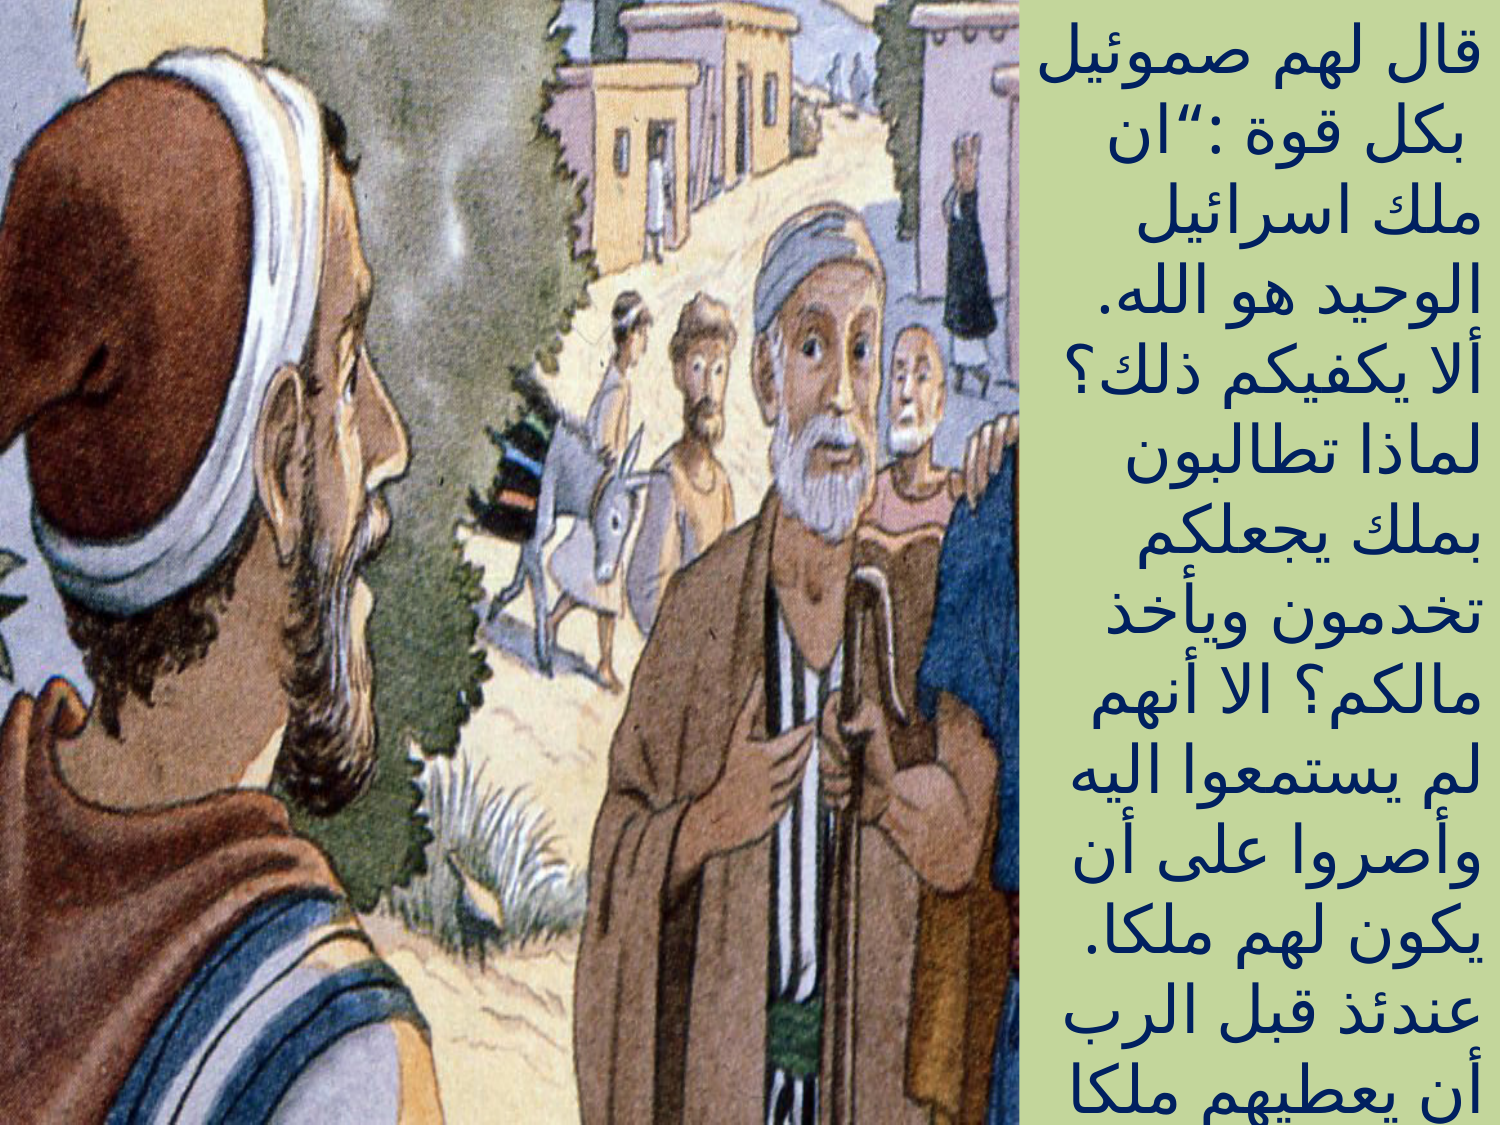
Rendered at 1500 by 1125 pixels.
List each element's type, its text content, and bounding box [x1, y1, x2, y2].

picture [0, 0, 1020, 1125]
text_box قال لهم صموئيل بكل قوة :“ان ملك اسرائيل الوحيد هو الله. ألا يكفيكم ذلك؟ لماذا تطالبون بملك يجعلكم تخدمون ويأخذ مالكم؟ الا أنهم لم يستمعوا اليه وأصروا على أن يكون لهم ملكا. عندئذ قبل الرب أن يعطيهم ملكا وسوف يساعد صموئيل على اختيار هذا الملك. [1021, 0, 1500, 1125]
